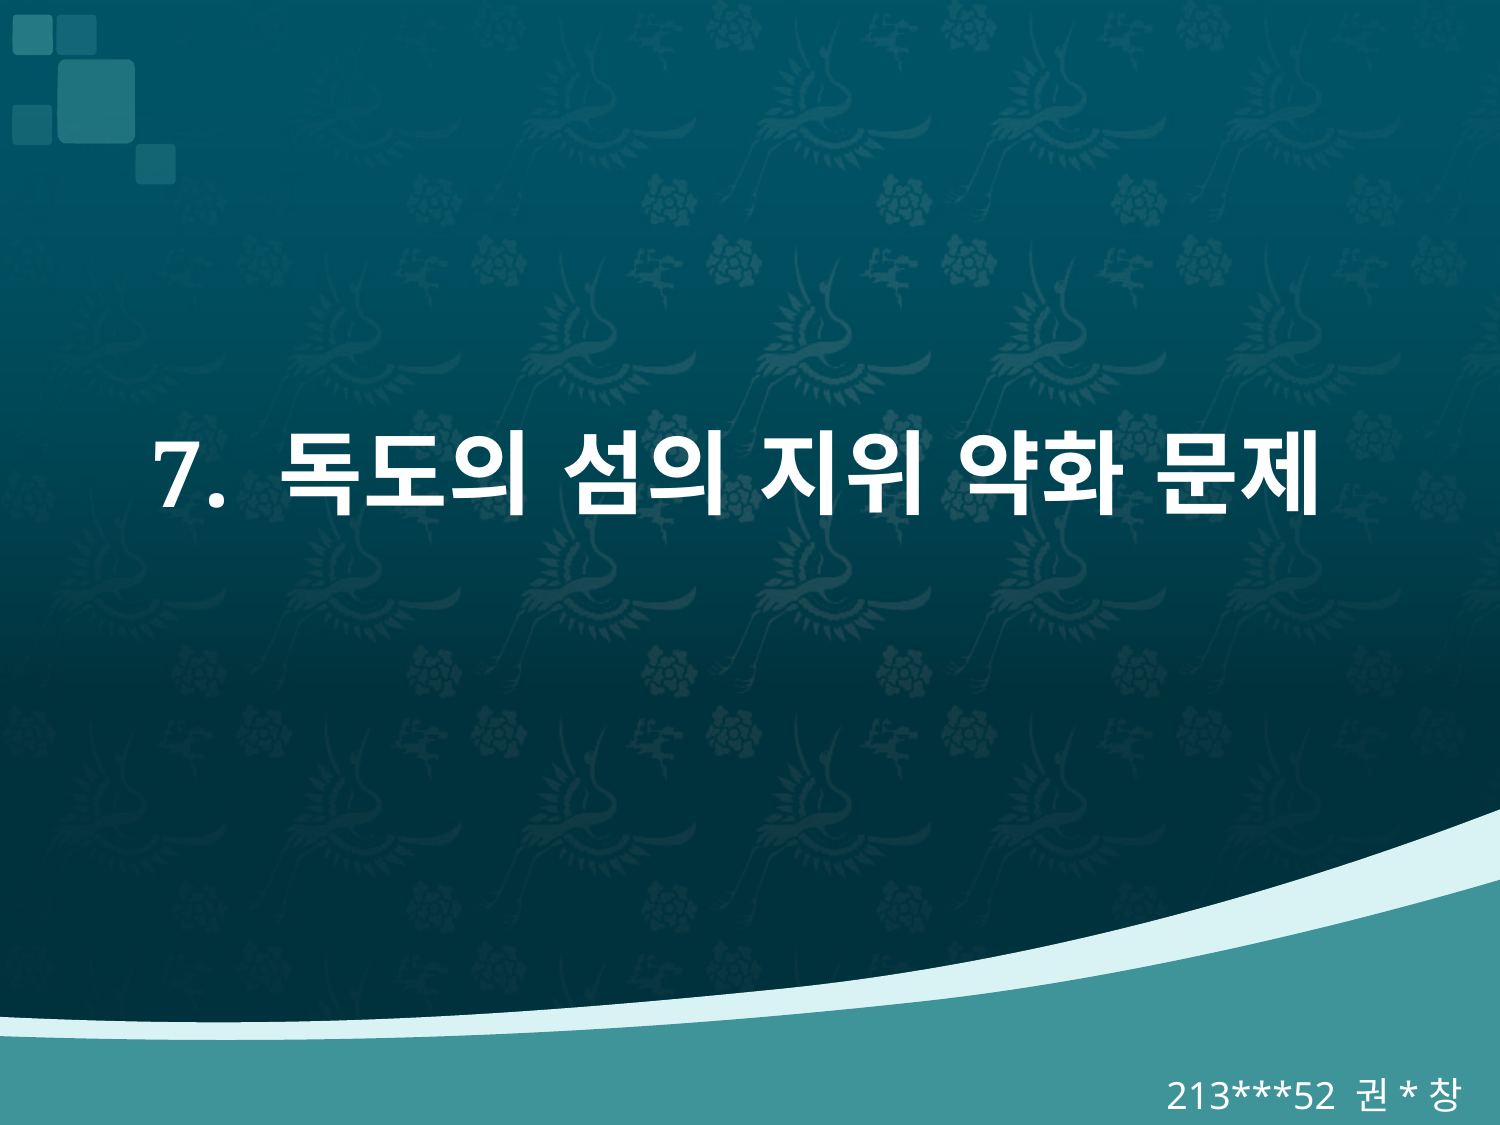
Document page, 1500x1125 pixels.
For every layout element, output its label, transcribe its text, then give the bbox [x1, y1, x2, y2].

title 7. 독도의 섬의 지위 약화 문제 [5, 349, 1471, 591]
text_box 213***52 권*창 [1151, 1064, 1500, 1125]
